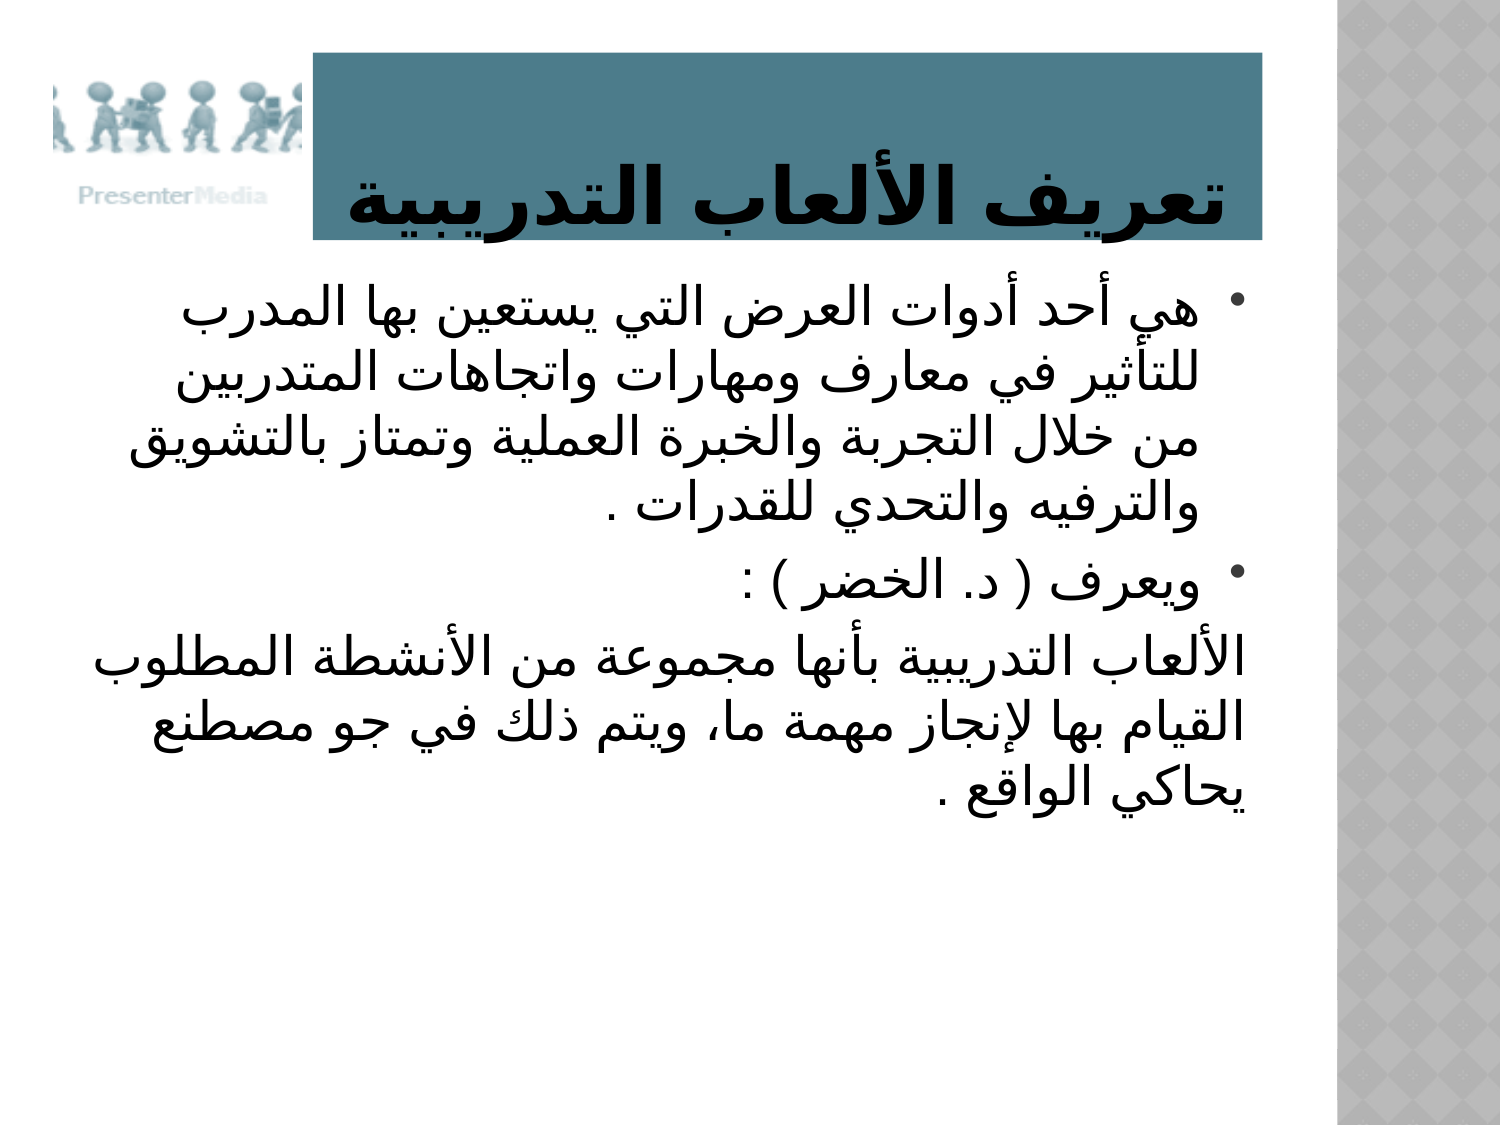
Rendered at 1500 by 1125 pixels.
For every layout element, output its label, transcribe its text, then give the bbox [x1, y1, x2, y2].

list هي أحد أدوات العرض التي يستعين بها المدرب للتأثير في معارف ومهارات واتجاهات المتدربين من خلال التجربة والخبرة العملية وتمتاز بالتشويق والترفيه والتحدي للقدرات . ويعرف ( د. الخضر ) : الألعاب التدريبية بأنها مجموعة من الأنشطة المطلوب القيام بها لإنجاز مهمة ما، ويتم ذلك في جو مصطنع يحاكي الواقع . [75, 264, 1263, 1060]
picture [52, 27, 302, 221]
title تعريف الألعاب التدريبية [312, 52, 1263, 241]
